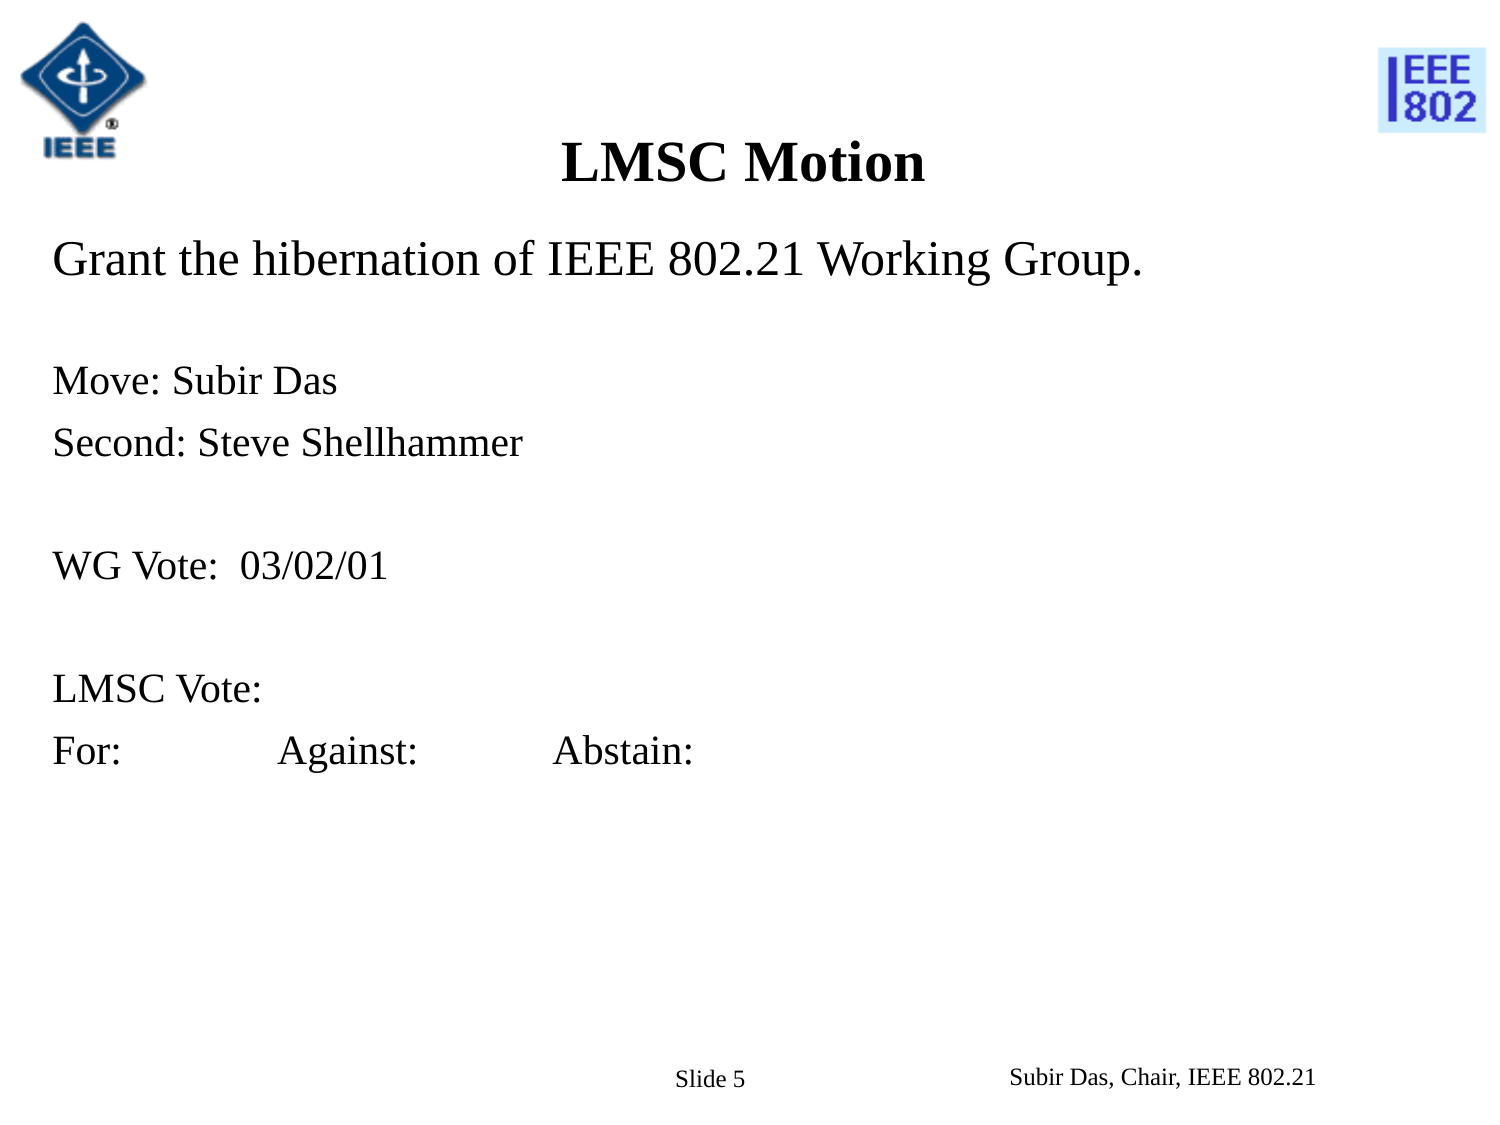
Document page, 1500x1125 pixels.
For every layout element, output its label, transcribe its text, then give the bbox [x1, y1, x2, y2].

footer Subir Das, Chair, IEEE 802.21 [994, 1055, 1350, 1086]
text_box Slide 4 [675, 1062, 838, 1093]
title LMSC Motion [37, 99, 1450, 225]
list Grant the hibernation of IEEE 802.21 Working Group. Move: Subir Das Second: Steve Shellhammer WG Vote: 03/02/01 LMSC Vote: For: Against: Abstain: [37, 224, 1463, 1063]
picture [1362, 29, 1499, 158]
picture [15, 20, 152, 162]
